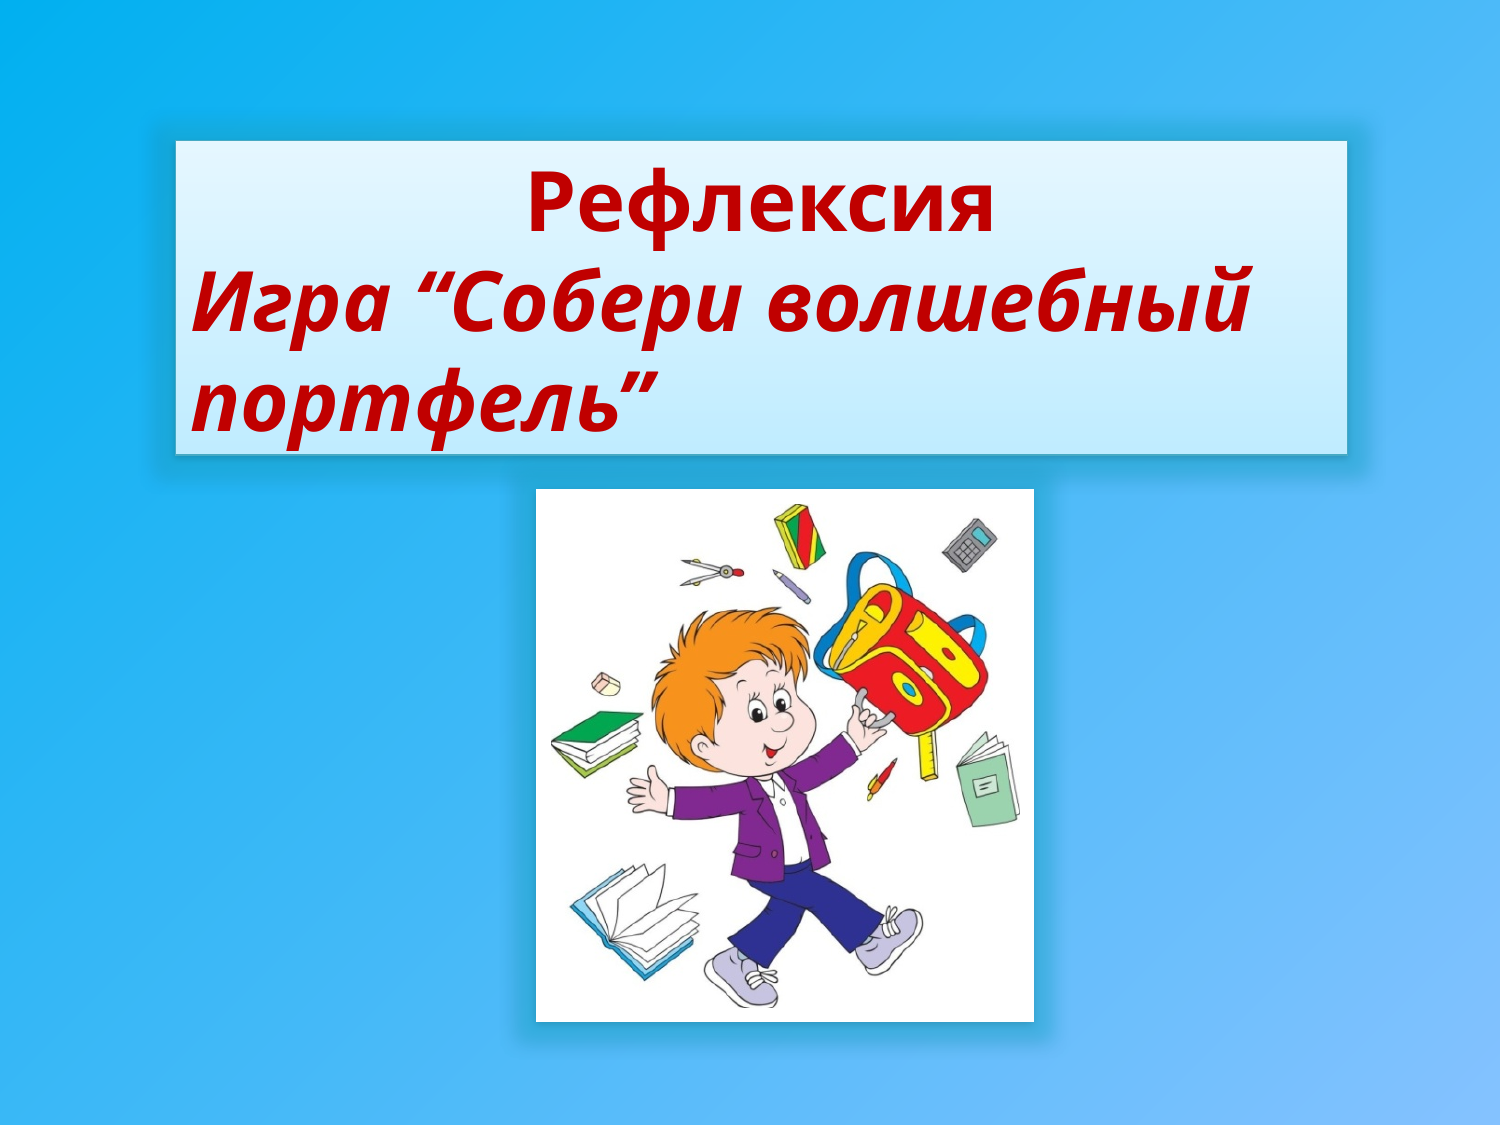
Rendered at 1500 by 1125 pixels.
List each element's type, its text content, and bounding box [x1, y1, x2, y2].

picture [550, 503, 1020, 1008]
text_box Рефлексия Игра “Собери волшебный портфель” [175, 140, 1348, 456]
